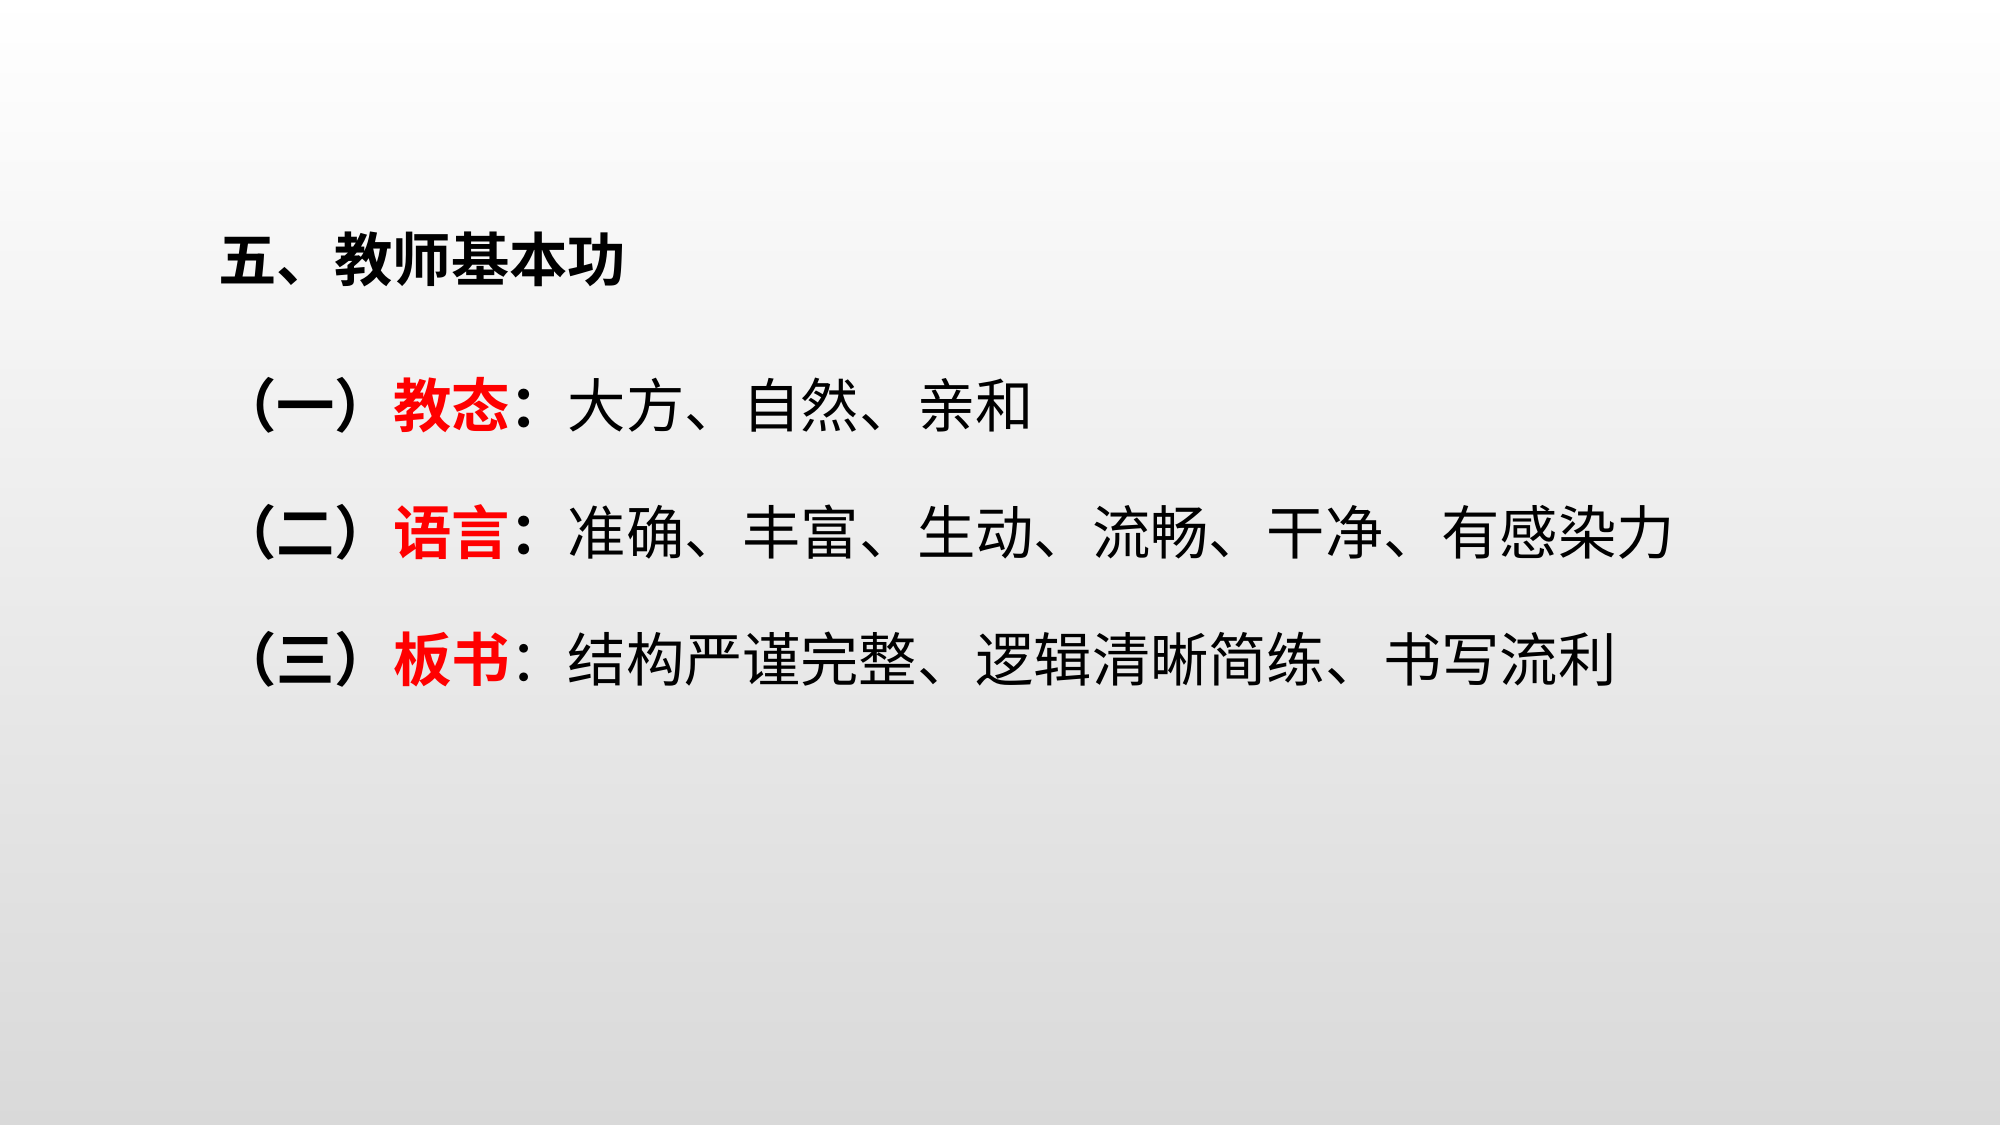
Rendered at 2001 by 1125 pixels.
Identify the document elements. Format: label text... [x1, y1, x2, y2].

text_box （三）板书：结构严谨完整、逻辑清晰简练、书写流利 [203, 580, 1728, 701]
text_box 五、教师基本功 [203, 216, 1163, 301]
text_box （一）教态：大方、自然、亲和 [203, 327, 1626, 447]
text_box （二）语言：准确、丰富、生动、流畅、干净、有感染力 [203, 453, 1762, 574]
